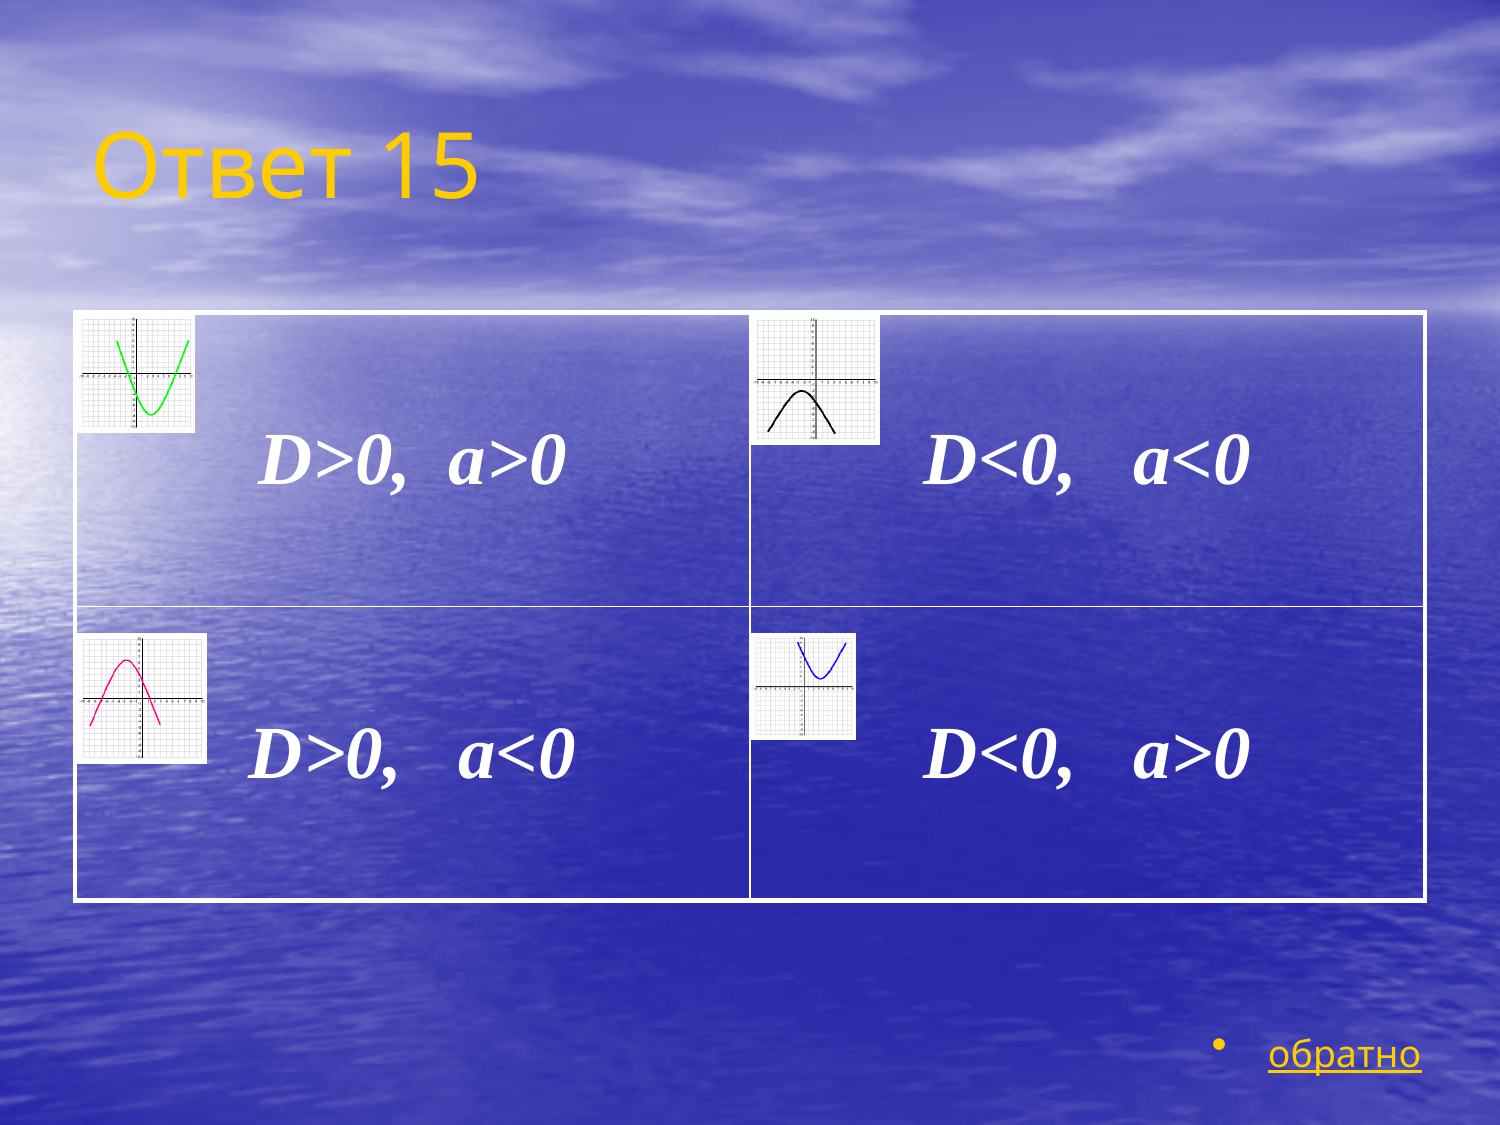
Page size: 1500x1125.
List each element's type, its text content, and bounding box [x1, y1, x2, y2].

title Ответ 15 [74, 47, 1426, 276]
table_cell D<0, a>0 [751, 607, 1423, 898]
picture [749, 633, 856, 740]
table_header D<0, a<0 [751, 315, 1423, 606]
table_header D>0, a>0 [77, 315, 749, 606]
picture [76, 314, 195, 433]
picture [749, 314, 880, 445]
picture [76, 632, 207, 764]
list обратно [100, 999, 1437, 1071]
table_cell D>0, a<0 [77, 607, 749, 898]
